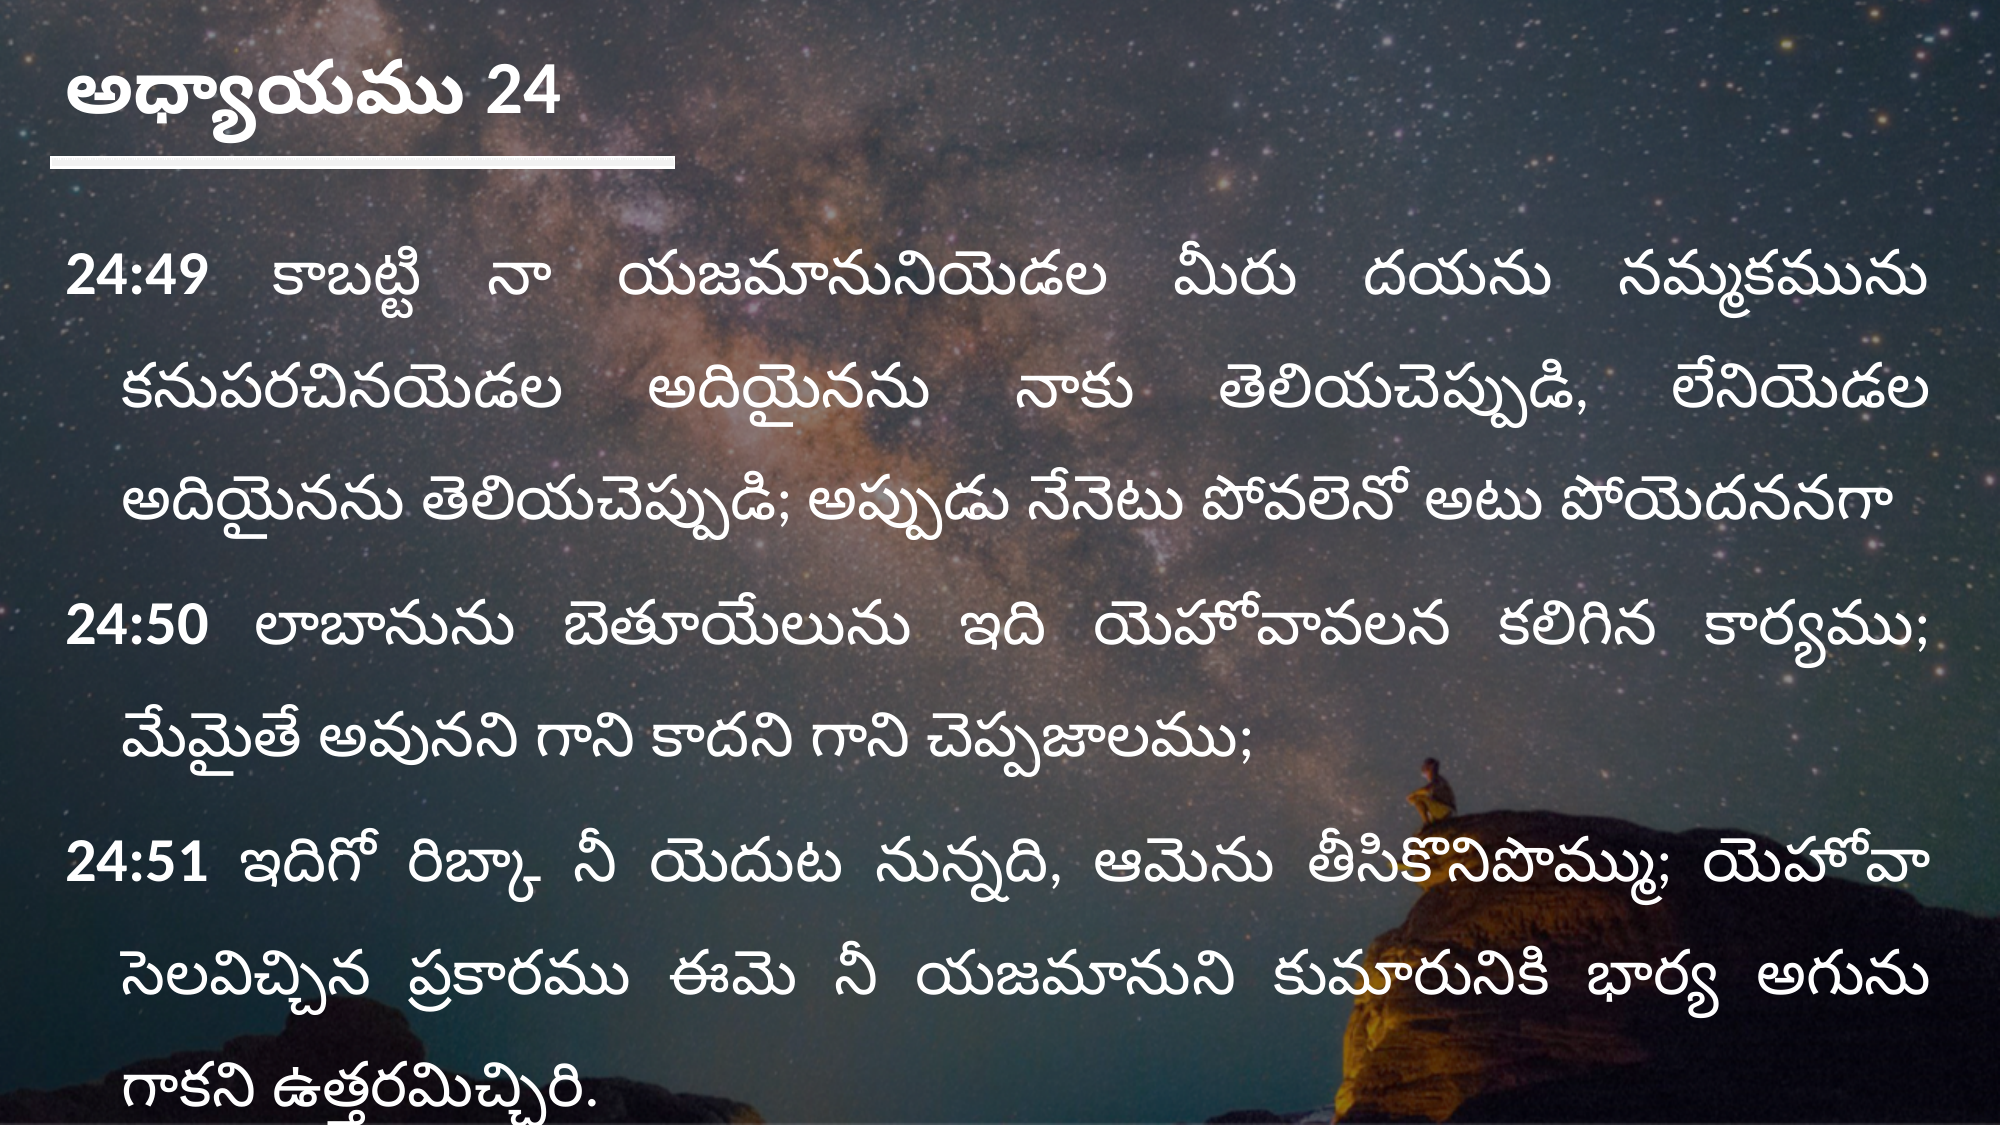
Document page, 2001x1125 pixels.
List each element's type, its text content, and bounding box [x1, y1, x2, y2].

title అధ్యాయము 24 [50, 0, 1925, 167]
list 24:49 కాబట్టి నా యజమానునియెడల మీరు దయను నమ్మకమును కనుపరచినయెడల అదియైనను నాకు తెలియచెప్పుడి, లేనియెడల అదియైనను తెలియచెప్పుడి; అప్పుడు నేనెటు పోవలెనో అటు పోయెదననగా 24:50 లాబానును బెతూయేలును ఇది యెహోవావలన కలిగిన కార్యము; మేమైతే అవునని గాని కాదని గాని చెప్పజాలము; 24:51 ఇదిగో రిబ్కా నీ యెదుట నున్నది, ఆమెను తీసికొనిపొమ్ము; యెహోవా సెలవిచ్చిన ప్రకారము ఈమె నీ యజమానుని కుమారునికి భార్య అగును గాకని ఉత్తరమిచ్చిరి. [50, 187, 1946, 1063]
picture [0, 0, 2000, 1125]
